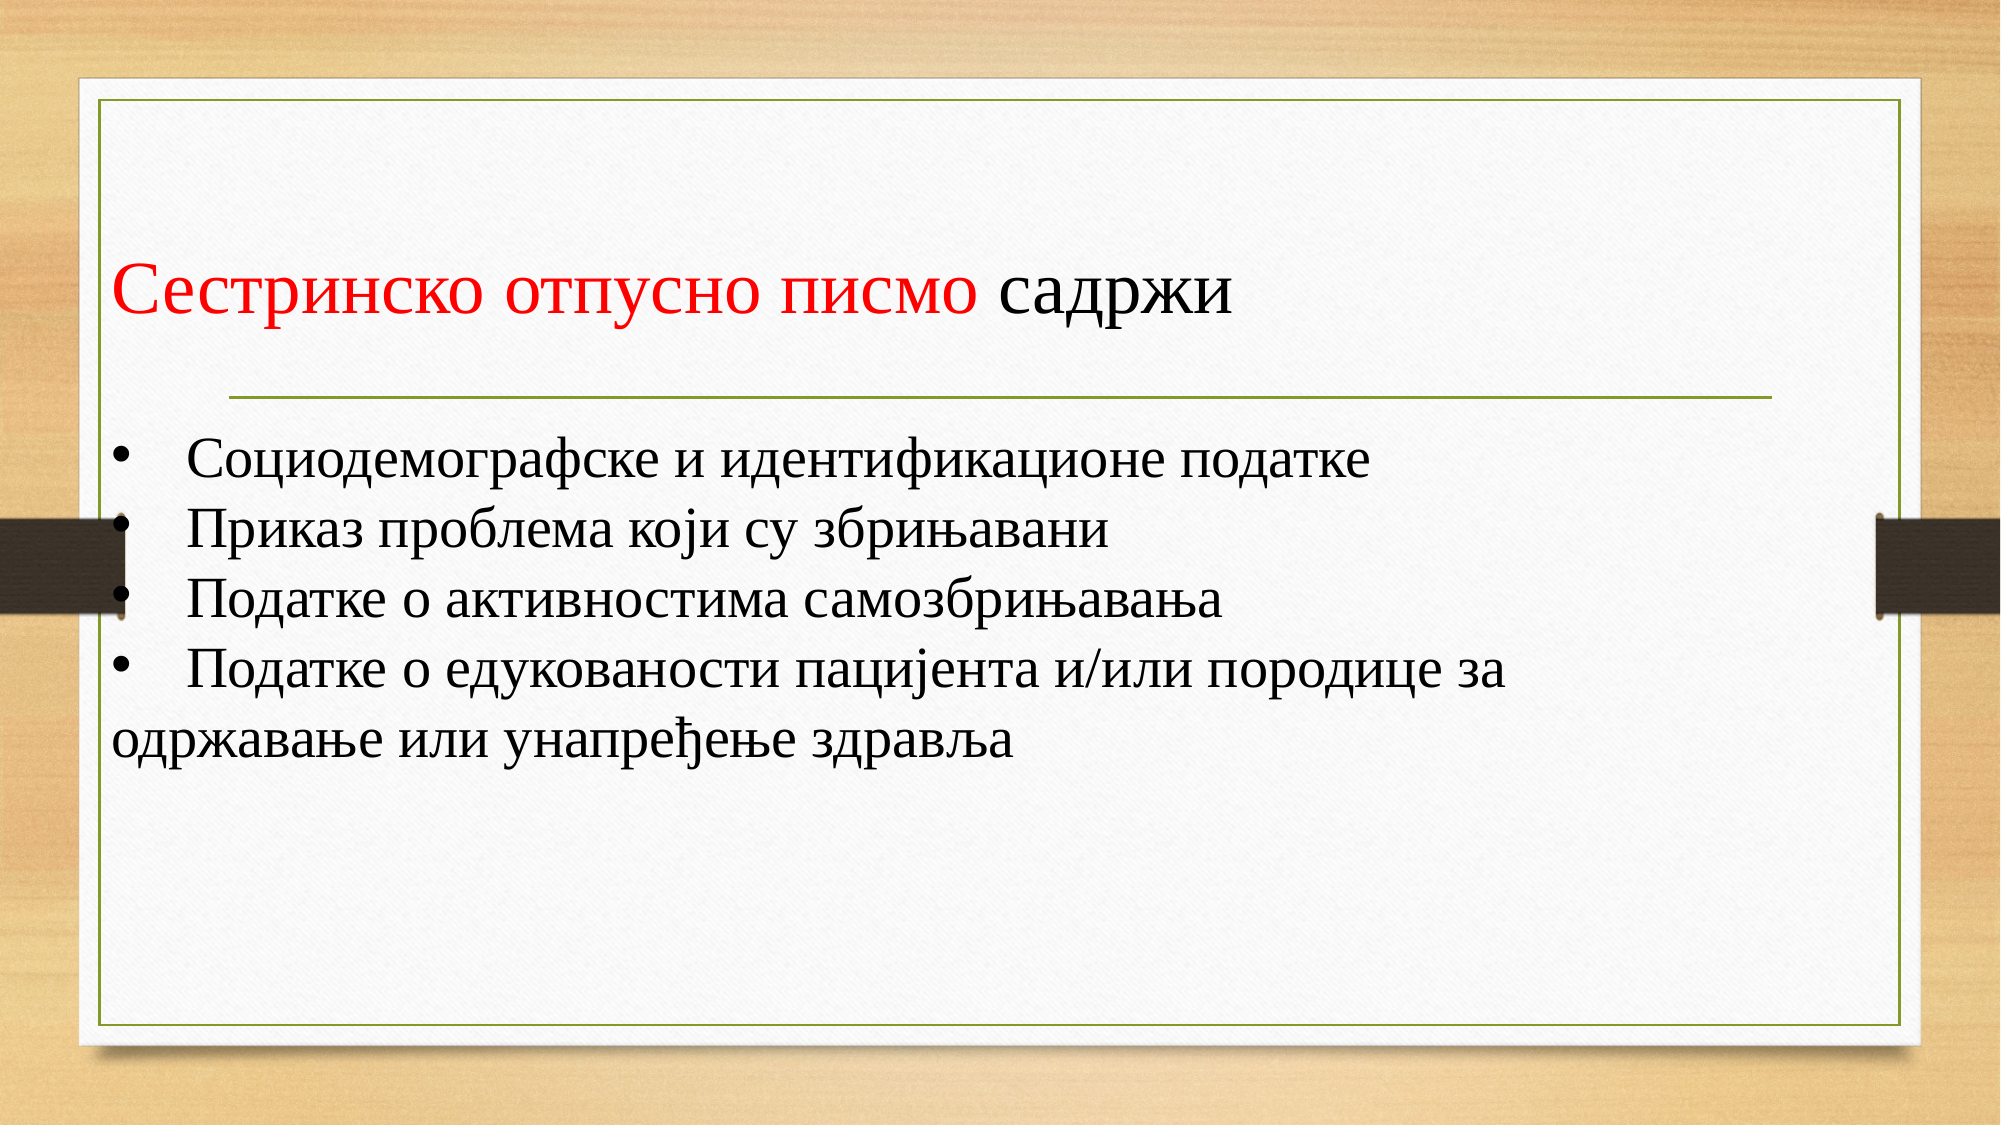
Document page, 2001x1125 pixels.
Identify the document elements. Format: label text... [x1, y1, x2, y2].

text_box Сестринско отпусно писмо садржи Социодемографске и идентификационе податке Приказ проблема који су збрињавани Податке о активностима самозбрињавања Податке о едукованости пацијента и/или породице за одржавање или унапређење здравља [96, 47, 1847, 891]
picture [0, 0, 2001, 1125]
